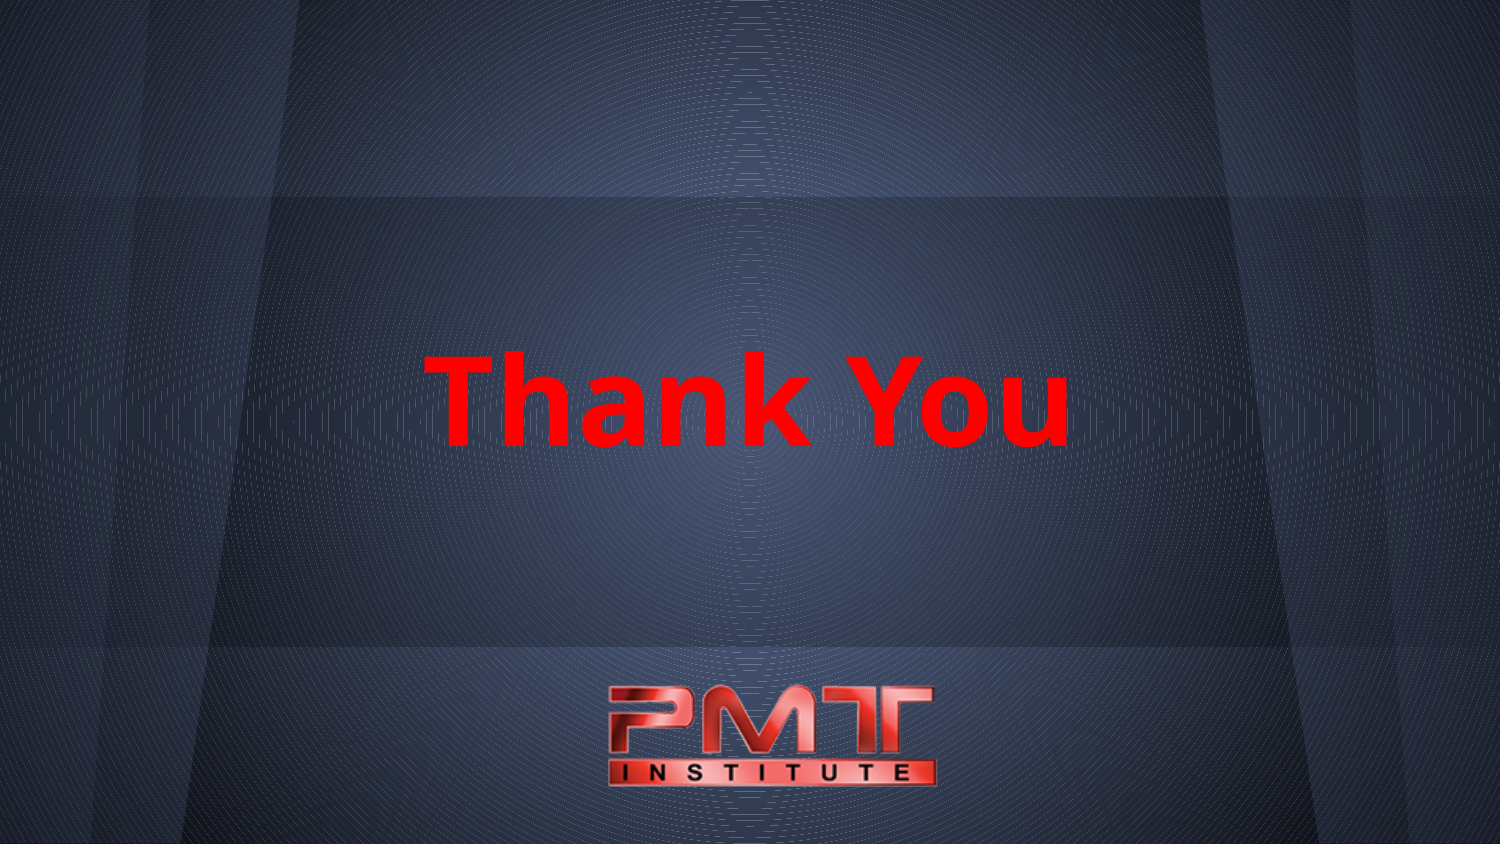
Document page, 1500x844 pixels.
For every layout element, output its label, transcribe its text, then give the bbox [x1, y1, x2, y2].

picture [561, 651, 985, 807]
title Thank You [112, 283, 1388, 487]
